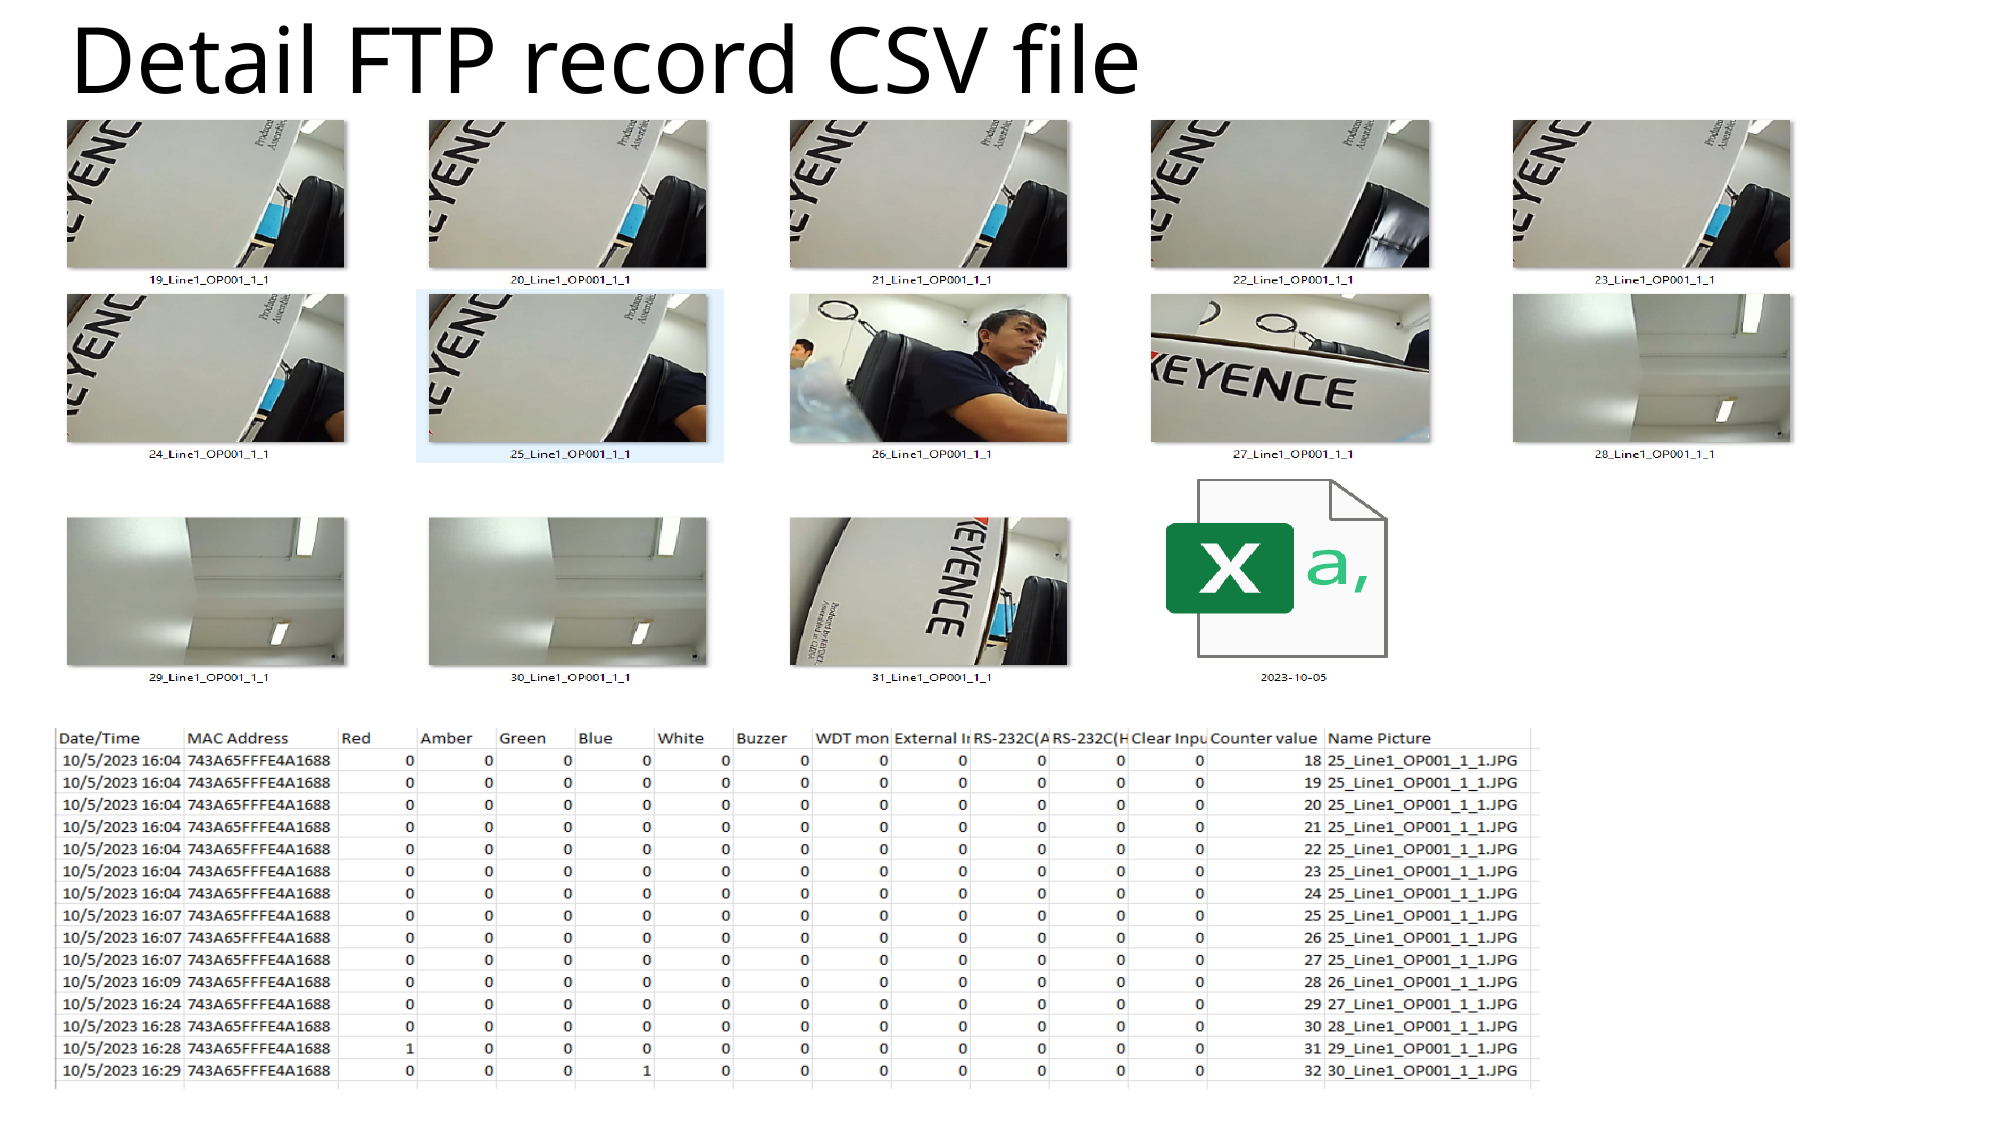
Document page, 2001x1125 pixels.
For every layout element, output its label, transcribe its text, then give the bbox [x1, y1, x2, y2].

title Detail FTP record CSV file [54, 0, 1780, 113]
picture [54, 728, 1540, 1089]
picture [54, 113, 1826, 709]
